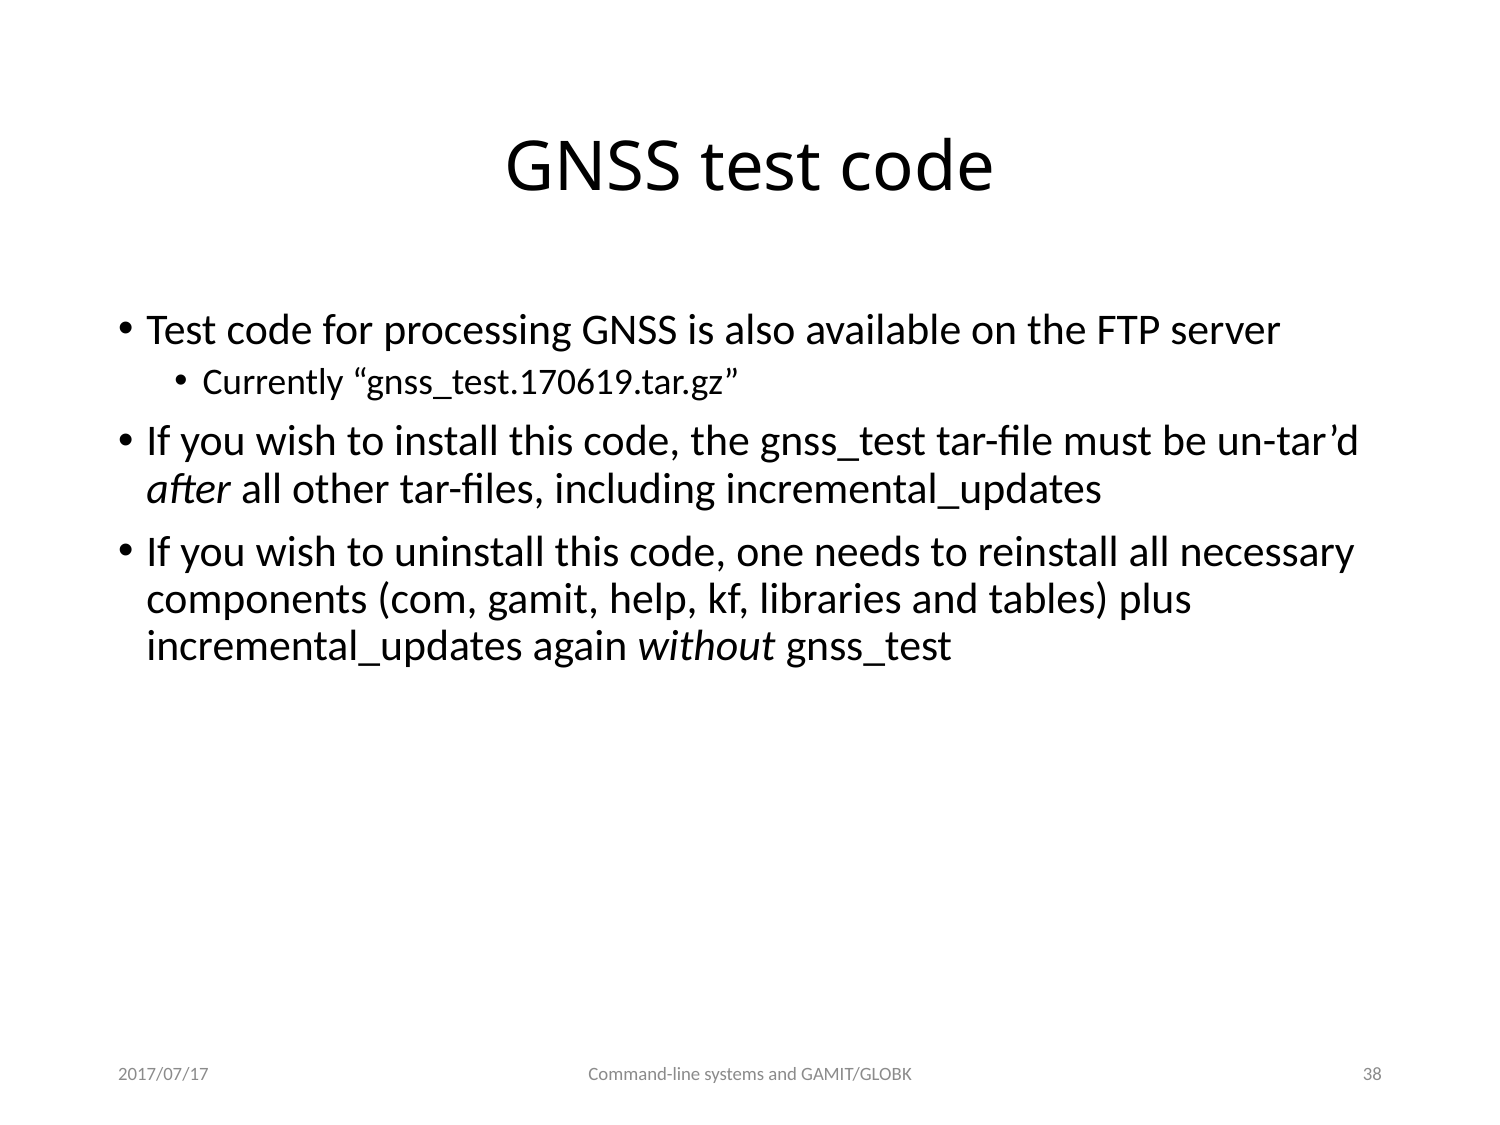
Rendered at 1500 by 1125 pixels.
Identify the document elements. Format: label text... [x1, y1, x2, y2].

title GNSS test code [103, 59, 1397, 278]
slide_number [103, 1042, 441, 1103]
footer Command-line systems and GAMIT/GLOBK [496, 1042, 1004, 1103]
list Test code for processing GNSS is also available on the FTP server Currently “gnss_test.170619.tar.gz” If you wish to install this code, the gnss_test tar-file must be un-tar’d after all other tar-files, including incremental_updates If you wish to uninstall this code, one needs to reinstall all necessary components (com, gamit, help, kf, libraries and tables) plus incremental_updates again without gnss_test [103, 299, 1397, 1014]
slide_number 37 [1059, 1042, 1397, 1103]
